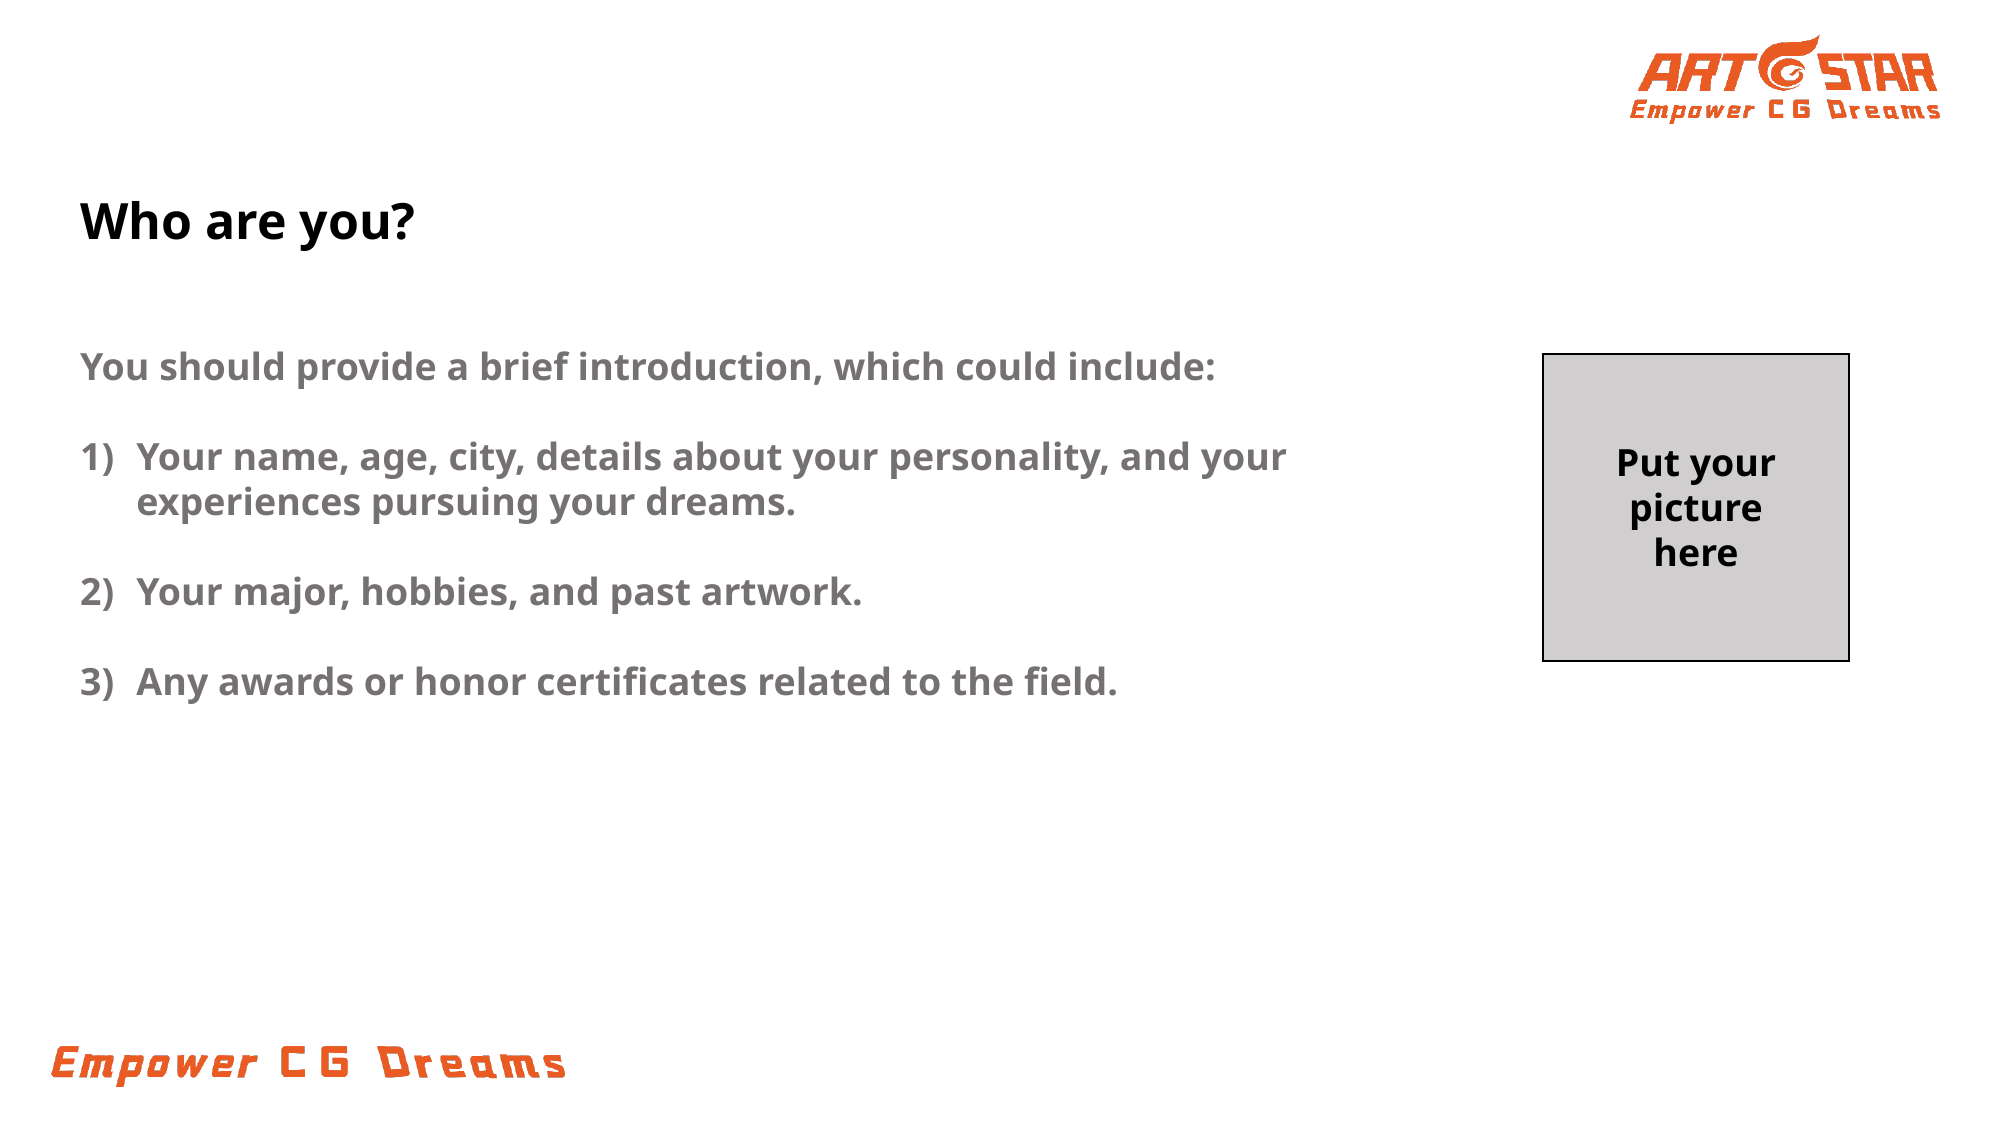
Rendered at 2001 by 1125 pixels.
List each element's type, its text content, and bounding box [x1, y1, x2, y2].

text_box [1542, 353, 1850, 662]
picture [51, 1039, 565, 1087]
picture [1630, 34, 1940, 124]
text_box You should provide a brief introduction, which could include: Your name, age, city, details about your personality, and your experiences pursuing your dreams. Your major, hobbies, and past artwork. Any awards or honor certificates related to the field. [65, 335, 1434, 711]
text_box Who are you? [65, 182, 475, 258]
text_box Put your picture here [1580, 431, 1812, 582]
